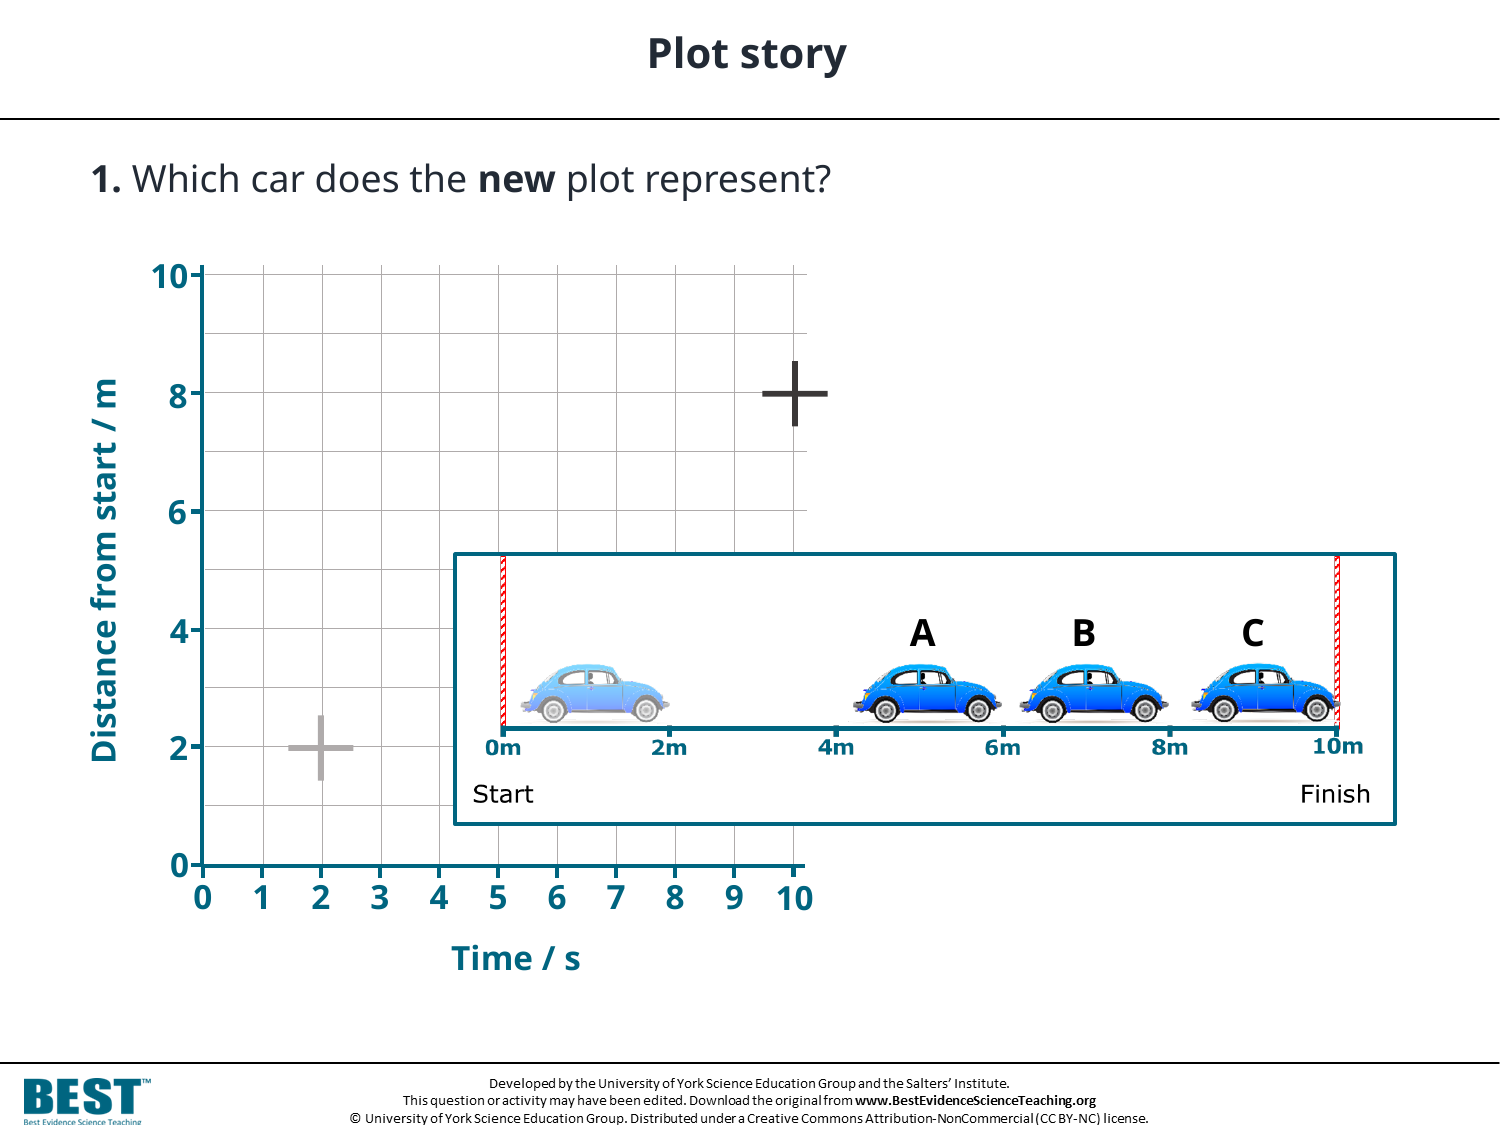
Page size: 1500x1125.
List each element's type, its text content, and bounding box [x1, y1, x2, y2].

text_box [457, 556, 1393, 823]
picture [0, 118, 1500, 1125]
text_box Plot story [23, 4, 1471, 99]
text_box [74, 247, 840, 986]
